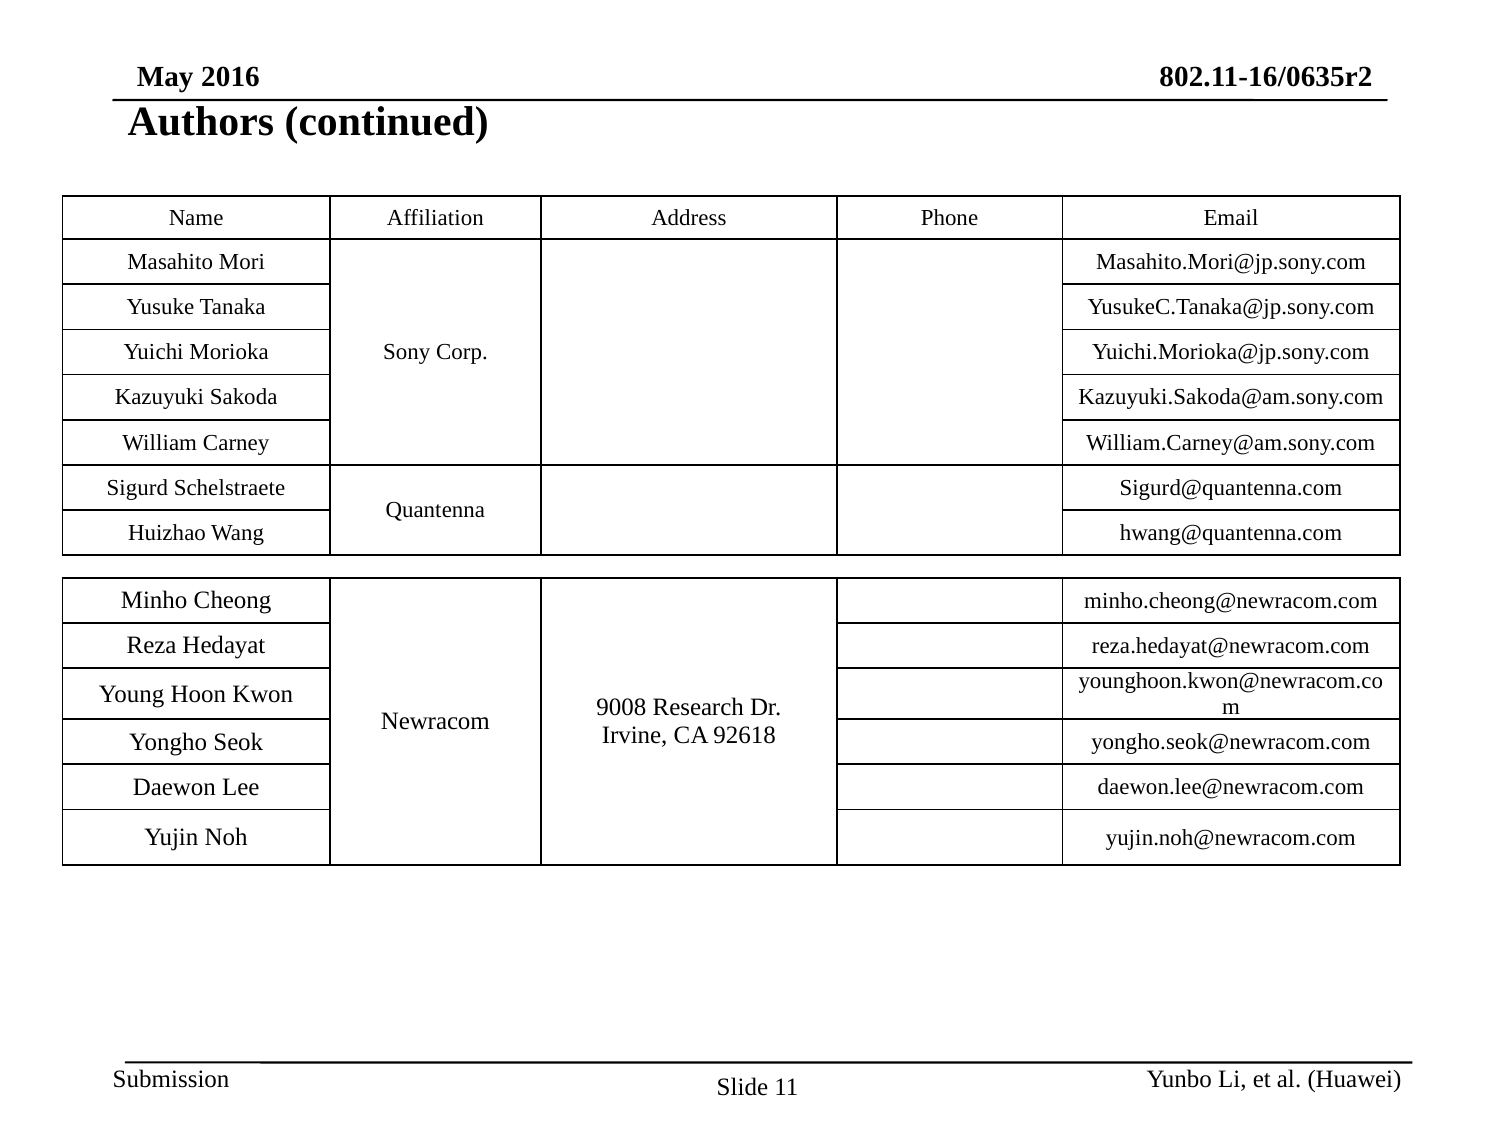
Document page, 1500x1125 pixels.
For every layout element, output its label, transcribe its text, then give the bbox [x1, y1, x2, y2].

footer Yunbo Li, et al. (Huawei) [949, 1061, 1402, 1093]
table_cell Masahito Mori [63, 240, 329, 283]
table_cell [838, 810, 1062, 864]
table_cell Yujin Noh [63, 810, 329, 864]
table_cell Kazuyuki Sakoda [63, 375, 329, 419]
table_header Phone [838, 197, 1062, 238]
table_cell [838, 624, 1062, 667]
table_header [838, 466, 1062, 554]
table_header Sigurd Schelstraete [63, 466, 329, 509]
table_cell William Carney [63, 421, 329, 464]
table_header Affiliation [331, 197, 540, 238]
table_cell Reza Hedayat [63, 624, 329, 667]
table_cell [838, 765, 1062, 809]
table_cell Yuichi.Morioka@jp.sony.com [1063, 330, 1399, 374]
table_cell Young Hoon Kwon [63, 669, 329, 718]
table_cell Yongho Seok [63, 720, 329, 763]
table_header Quantenna [331, 466, 540, 554]
table_header Newracom [331, 579, 540, 864]
table_cell Kazuyuki.Sakoda@am.sony.com [1063, 375, 1399, 419]
table_cell [838, 669, 1062, 718]
table_header [542, 466, 836, 554]
table_cell [838, 720, 1062, 763]
table_cell reza.hedayat@newracom.com [1063, 624, 1399, 667]
table_header Sigurd@quantenna.com [1063, 466, 1399, 509]
table_cell hwang@quantenna.com [1063, 511, 1399, 554]
table_header 9008 Research Dr. Irvine, CA 92618 [542, 579, 836, 864]
table_cell younghoon.kwon@newracom.com [1063, 669, 1399, 718]
table_cell Daewon Lee [63, 765, 329, 809]
table_header Address [542, 197, 836, 238]
table_cell daewon.lee@newracom.com [1063, 765, 1399, 809]
table_cell yongho.seok@newracom.com [1063, 720, 1399, 763]
table_header Minho Cheong [63, 579, 329, 622]
table_cell Sony Corp. [331, 240, 540, 464]
table_cell William.Carney@am.sony.com [1063, 421, 1399, 464]
table_cell [542, 240, 836, 464]
table_cell [838, 240, 1062, 464]
table_cell Huizhao Wang [63, 511, 329, 554]
table_cell Masahito.Mori@jp.sony.com [1063, 240, 1399, 283]
table_header minho.cheong@newracom.com [1063, 579, 1399, 622]
table_cell YusukeC.Tanaka@jp.sony.com [1063, 285, 1399, 329]
title Authors (continued) [112, 99, 1388, 138]
table_header [838, 579, 1062, 622]
table_cell Yuichi Morioka [63, 330, 329, 374]
slide_number Slide 11 [713, 1069, 802, 1101]
table_cell yujin.noh@newracom.com [1063, 810, 1399, 864]
table_cell Yusuke Tanaka [63, 285, 329, 329]
table_header Name [63, 197, 329, 238]
table_header Email [1063, 197, 1399, 238]
